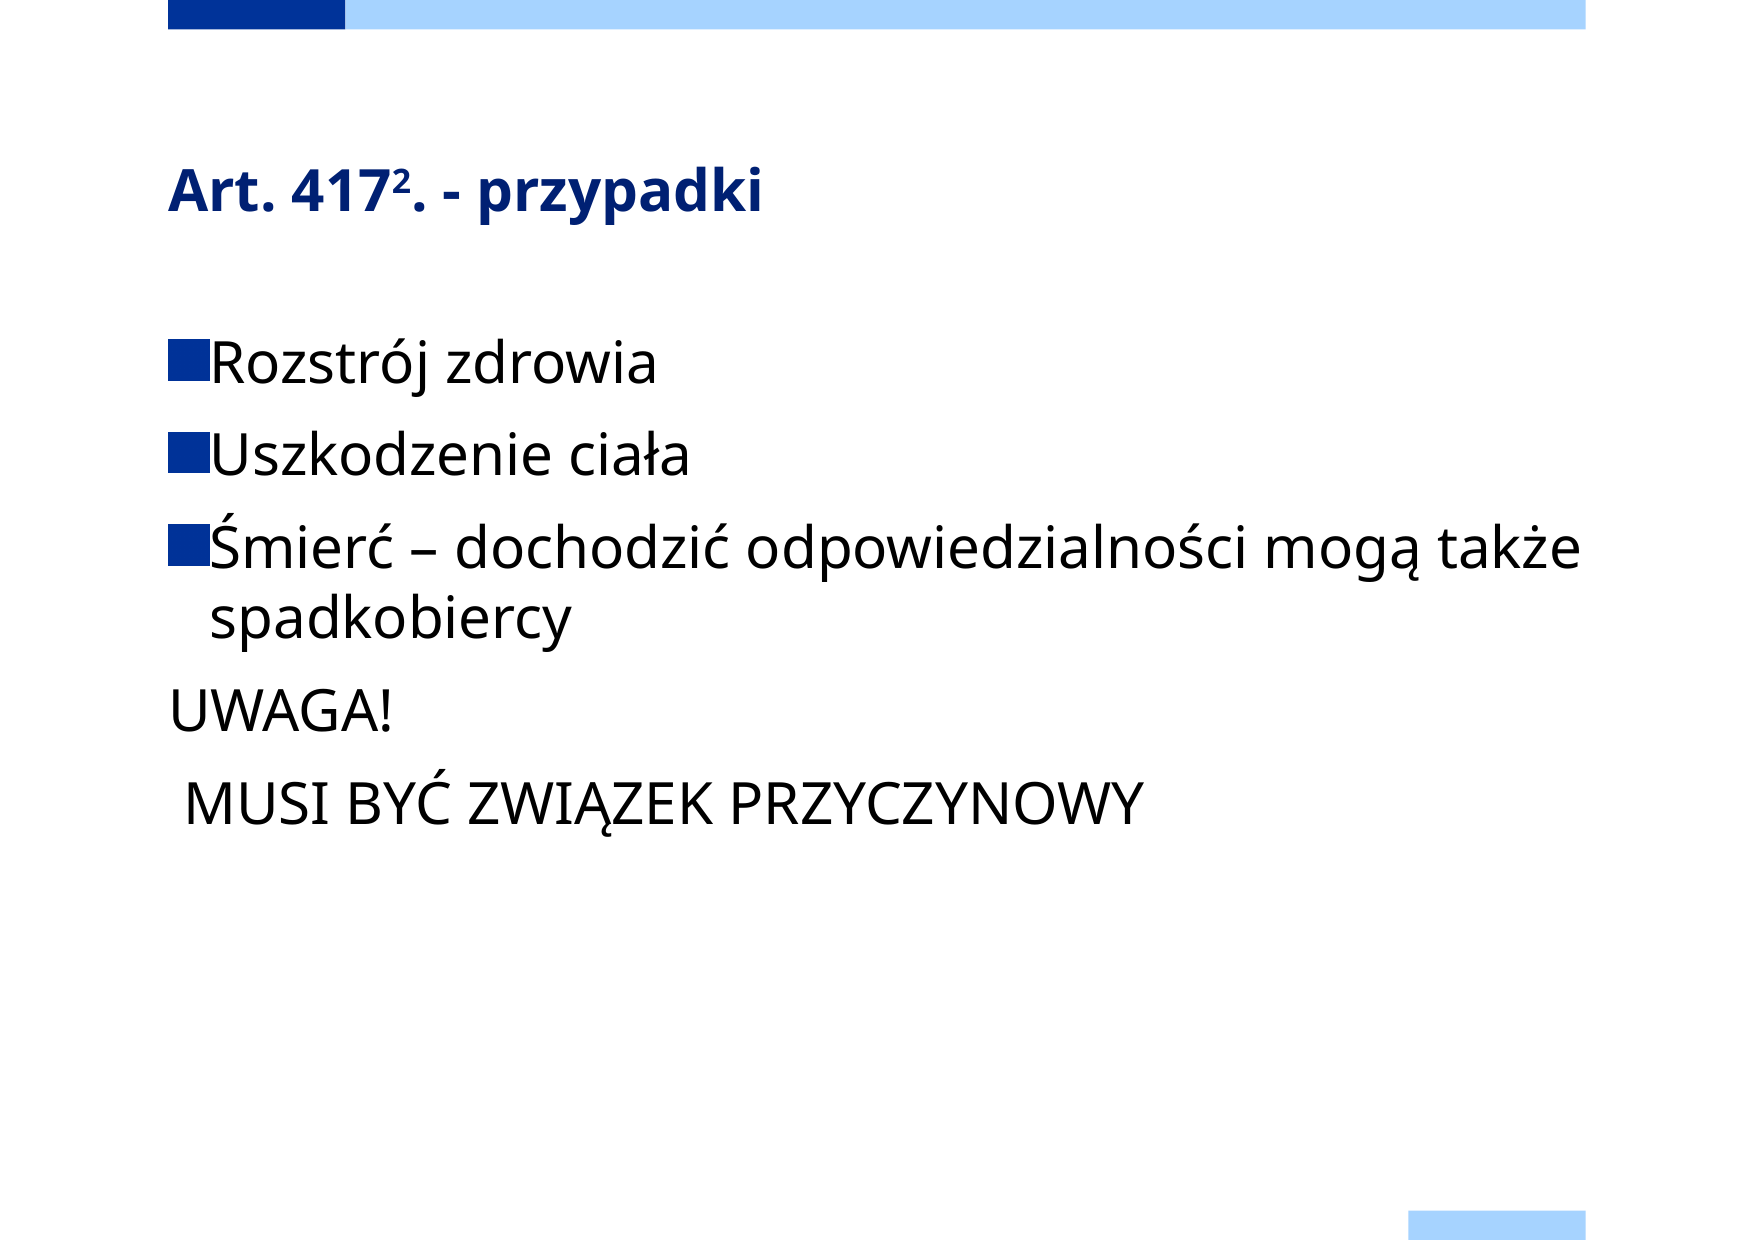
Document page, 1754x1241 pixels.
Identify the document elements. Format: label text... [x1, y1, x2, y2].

picture [168, 524, 210, 566]
picture [168, 432, 210, 473]
title Art. 4172. - przypadki [168, 147, 1586, 324]
list Rozstrój zdrowia Uszkodzenie ciała Śmierć – dochodzić odpowiedzialności mogą także spadkobiercy UWAGA! MUSI BYĆ ZWIĄZEK PRZYCZYNOWY [168, 324, 1586, 1093]
picture [168, 339, 210, 381]
